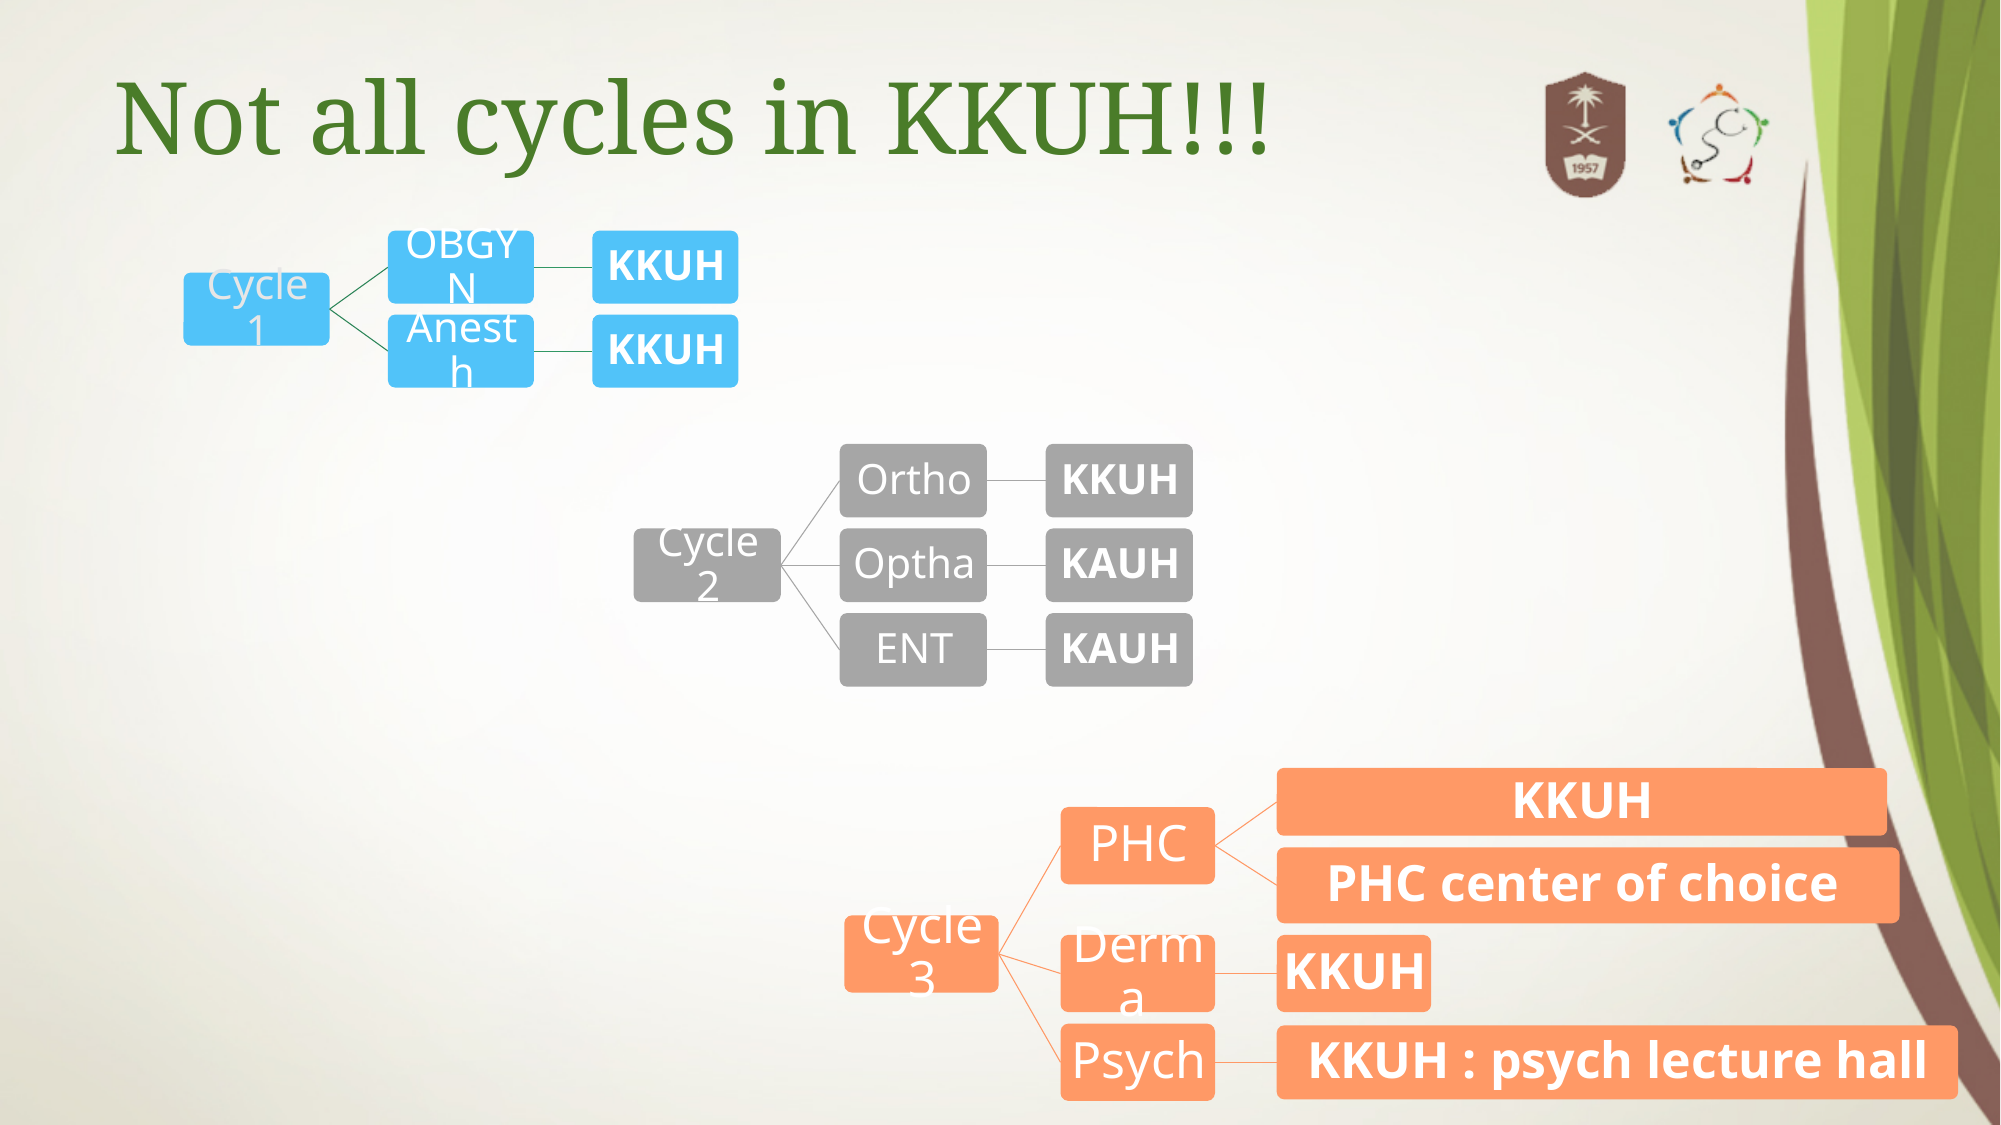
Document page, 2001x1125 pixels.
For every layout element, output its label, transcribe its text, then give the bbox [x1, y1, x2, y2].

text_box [843, 706, 1960, 1125]
picture [0, 0, 2001, 1125]
title Not all cycles in KKUH!!! [98, 0, 1769, 245]
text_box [183, 226, 739, 392]
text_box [535, 443, 1291, 687]
